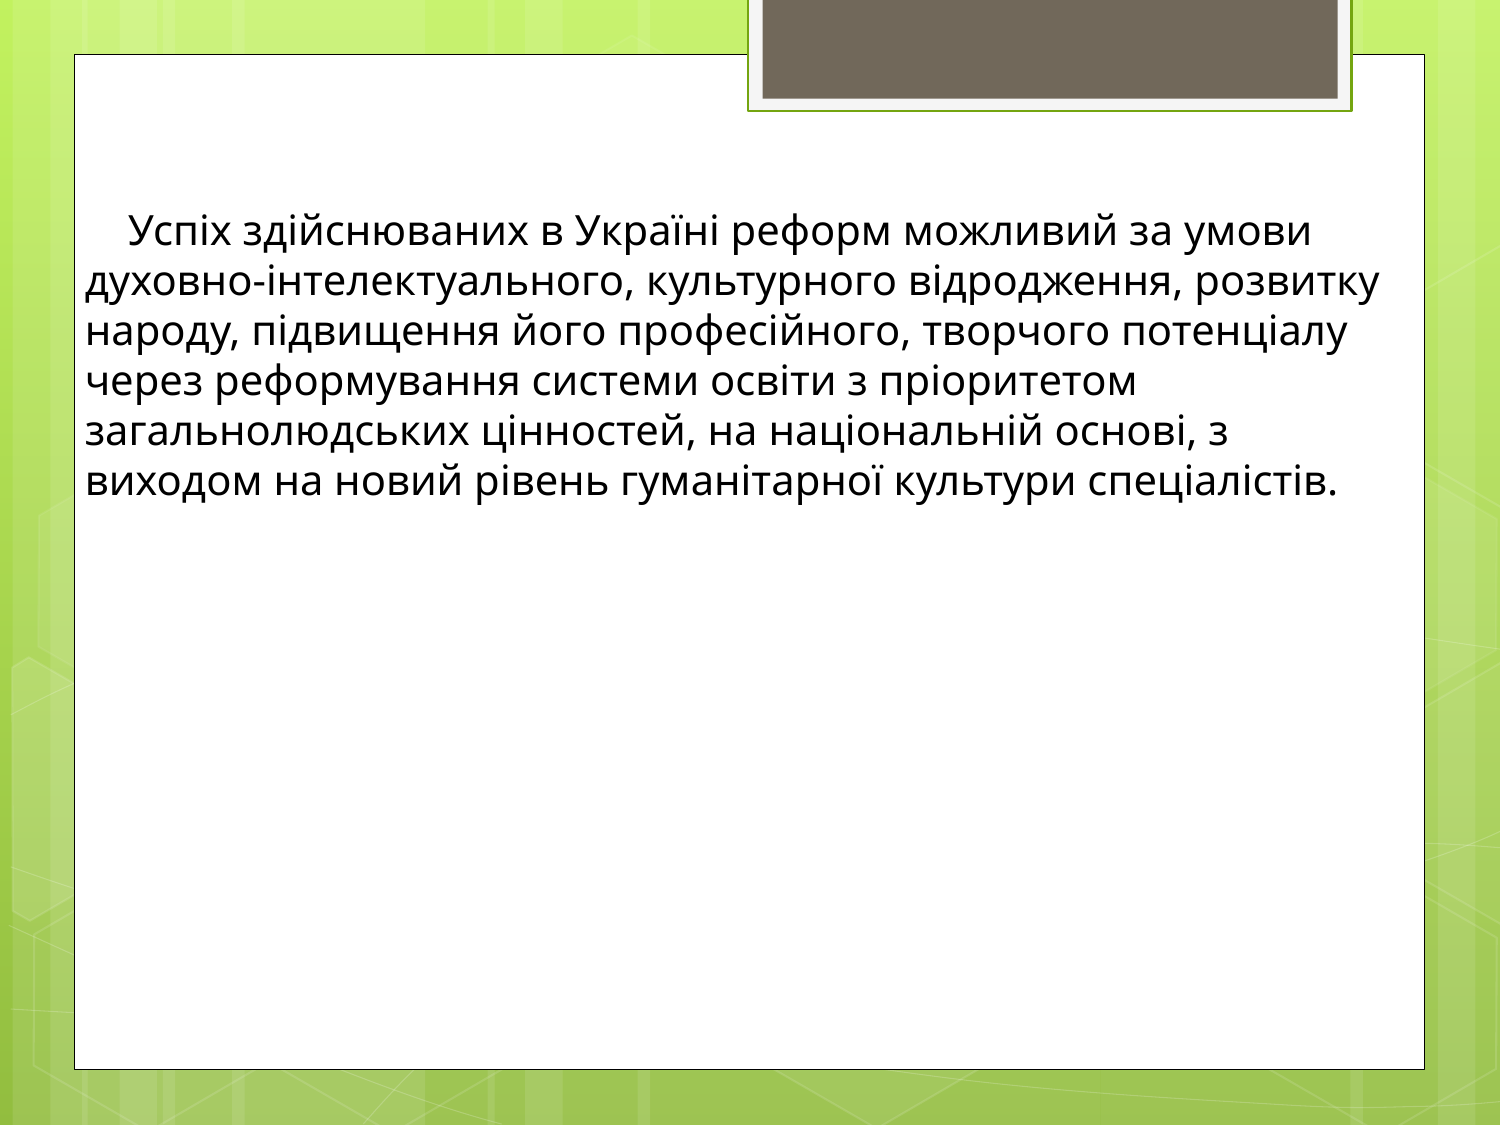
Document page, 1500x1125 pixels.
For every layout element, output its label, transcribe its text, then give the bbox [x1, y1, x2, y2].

text_box Успіх здійснюваних в Україні реформ можливий за умови духовно-інтелектуального, культурного відродження, розвитку народу, підвищення його професійного, творчого потенціалу через реформування системи освіти з пріоритетом загальнолюдських цінностей, на національній основі, з виходом на новий рівень гуманітарної культури спеціалістів. [70, 196, 1417, 512]
text_box [75, 143, 1423, 249]
